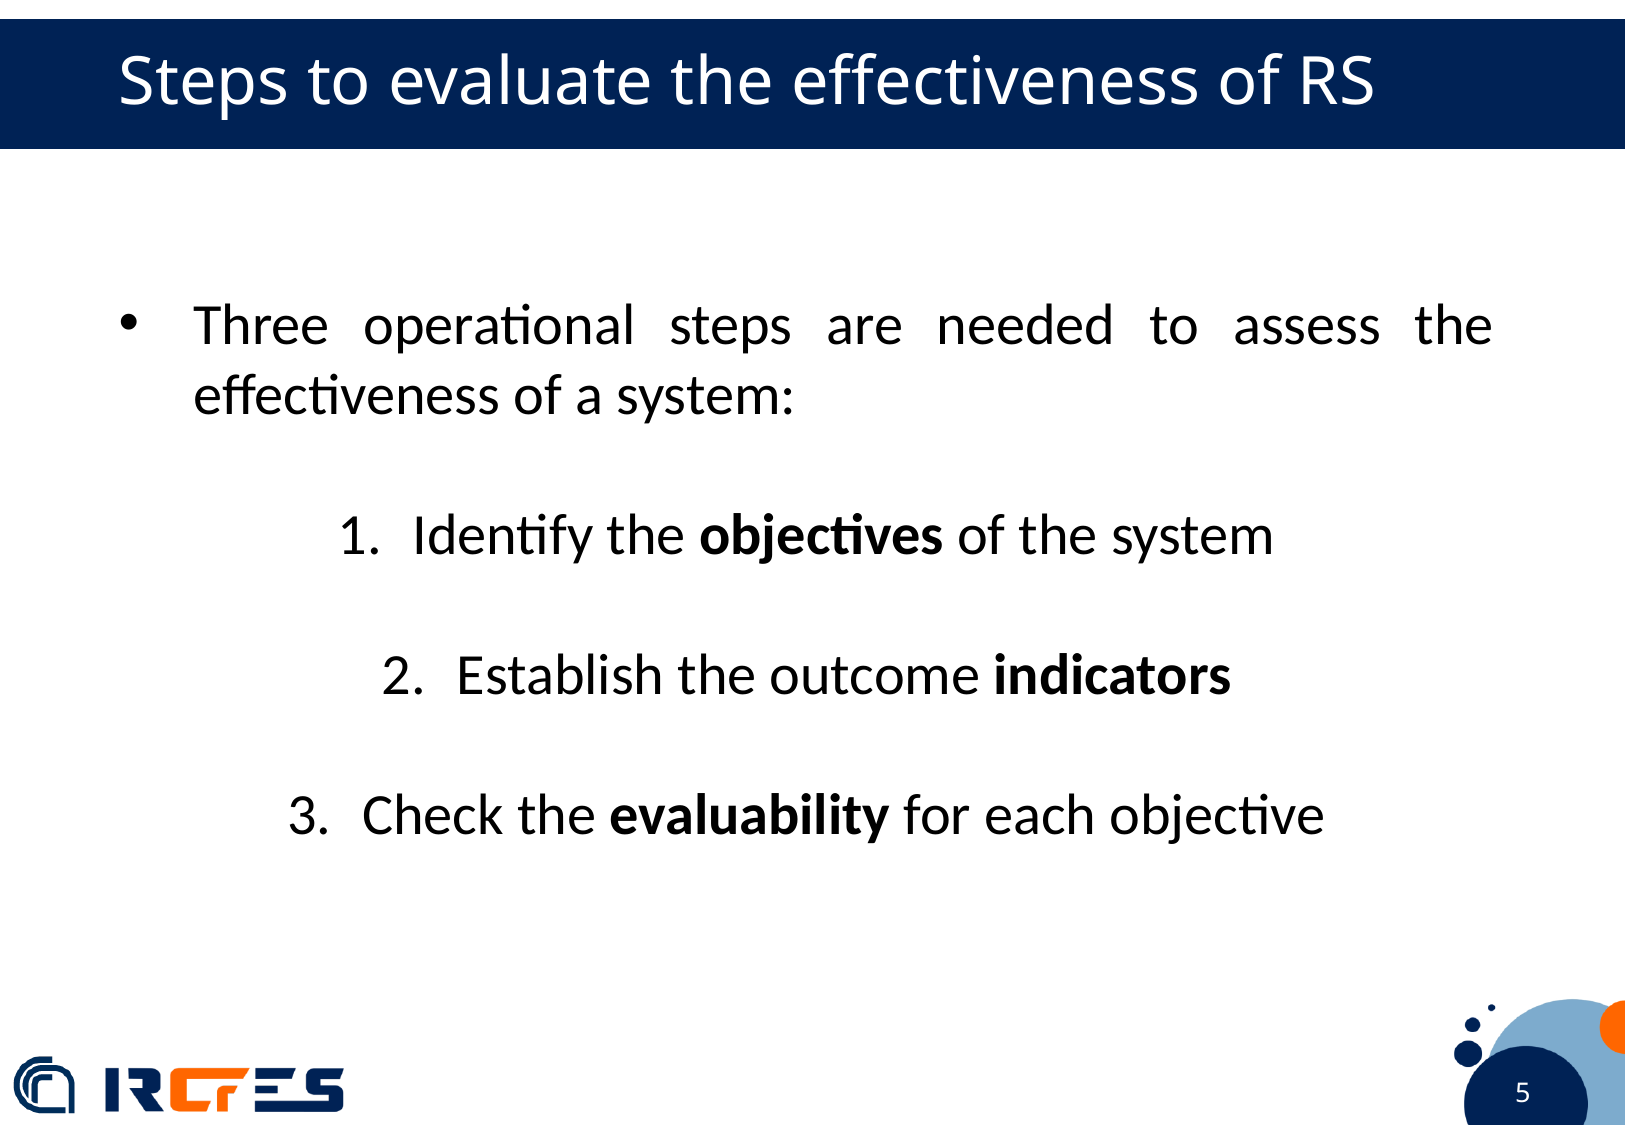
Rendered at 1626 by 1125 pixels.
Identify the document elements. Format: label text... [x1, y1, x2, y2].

text_box Steps to evaluate the effectiveness of RS [103, 30, 1439, 206]
text_box Three operational steps are needed to assess the effectiveness of a system: Identify the objectives of the system Establish the outcome indicators Check the evaluability for each objective [103, 278, 1510, 924]
picture [1431, 986, 1625, 1125]
picture [103, 1066, 346, 1112]
picture [9, 1051, 82, 1118]
